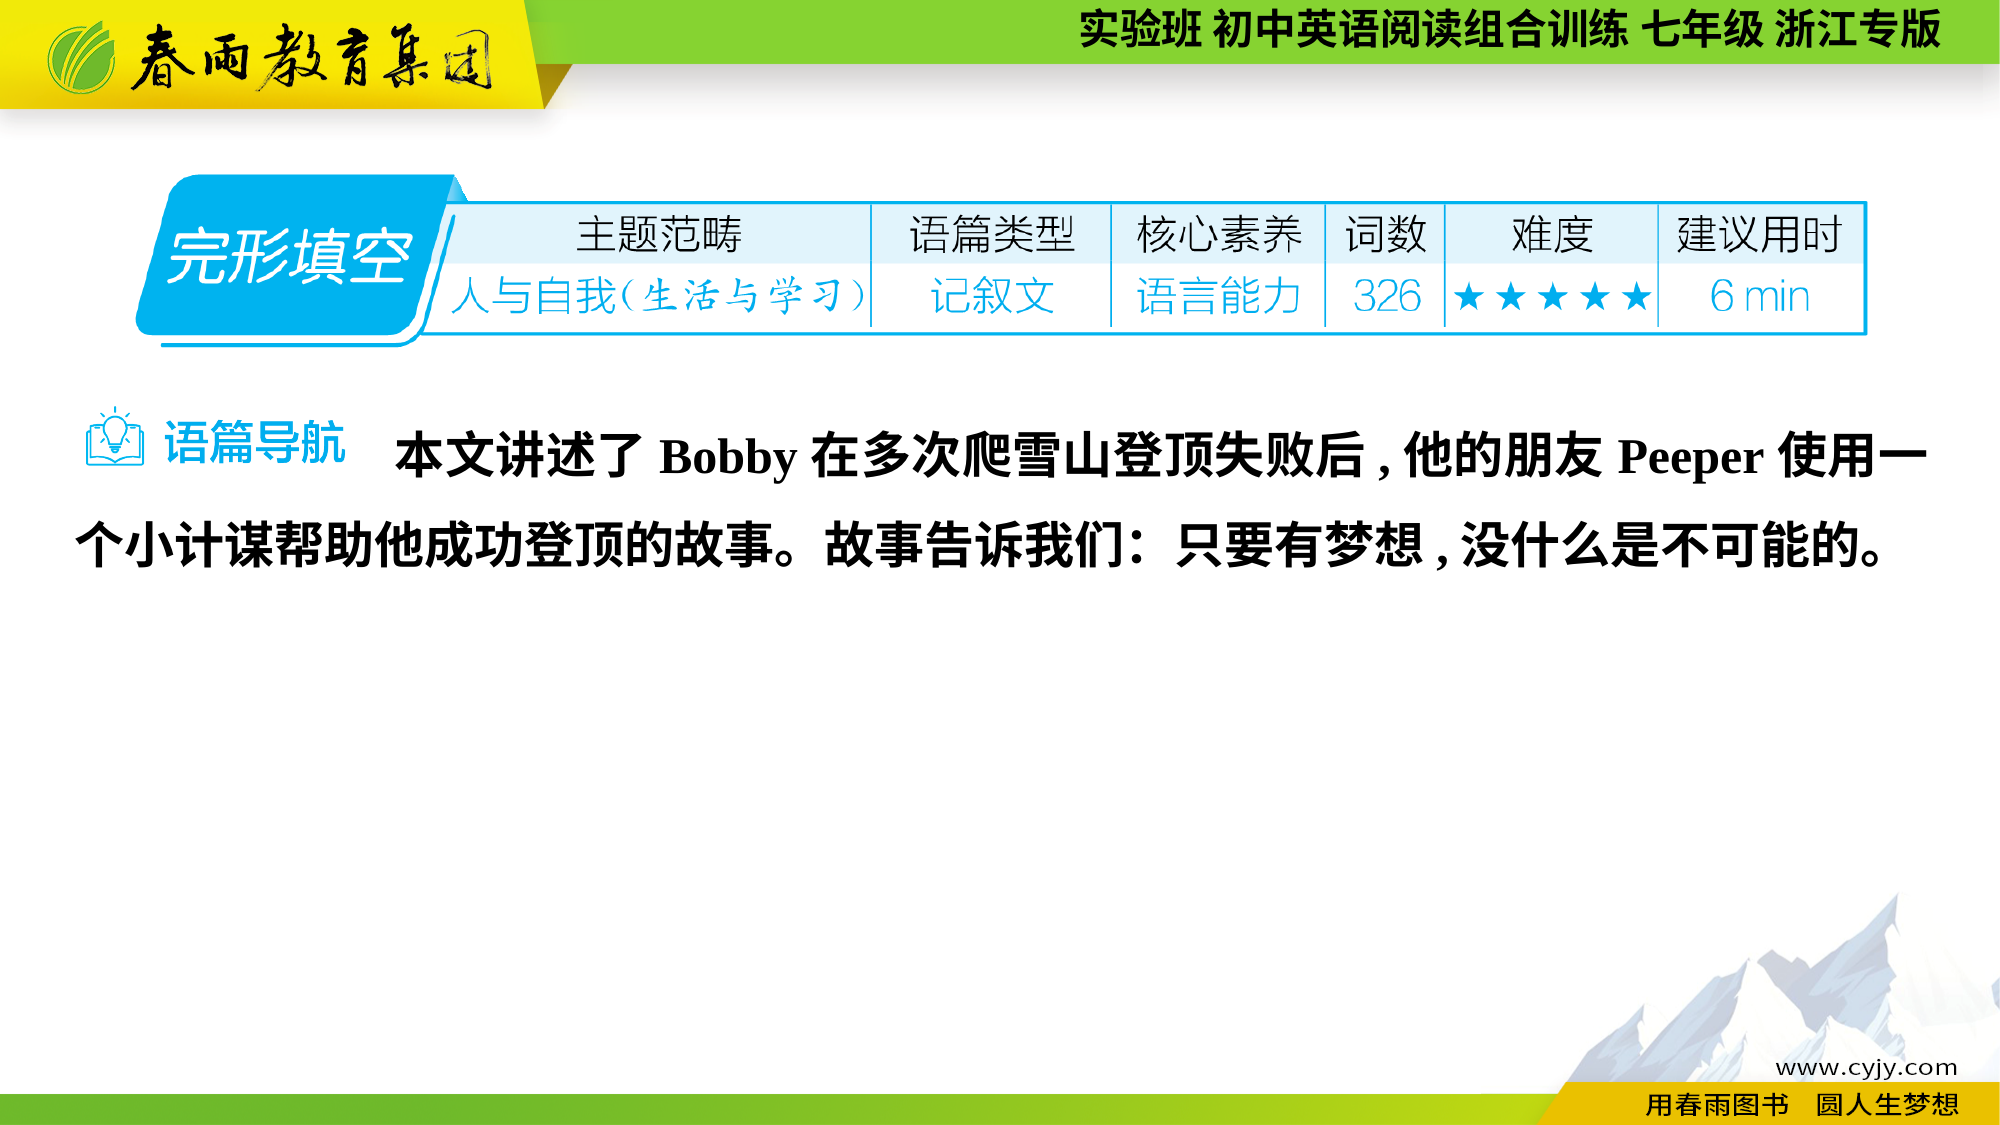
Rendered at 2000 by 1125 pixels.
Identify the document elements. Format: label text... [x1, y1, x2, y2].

list 本文讲述了Bobby在多次爬雪山登顶失败后,他的朋友Peeper使用一个小计谋帮助他成功登顶的故事。故事告诉我们：只要有梦想,没什么是不可能的。 [59, 385, 1944, 572]
picture [0, 0, 2000, 1125]
